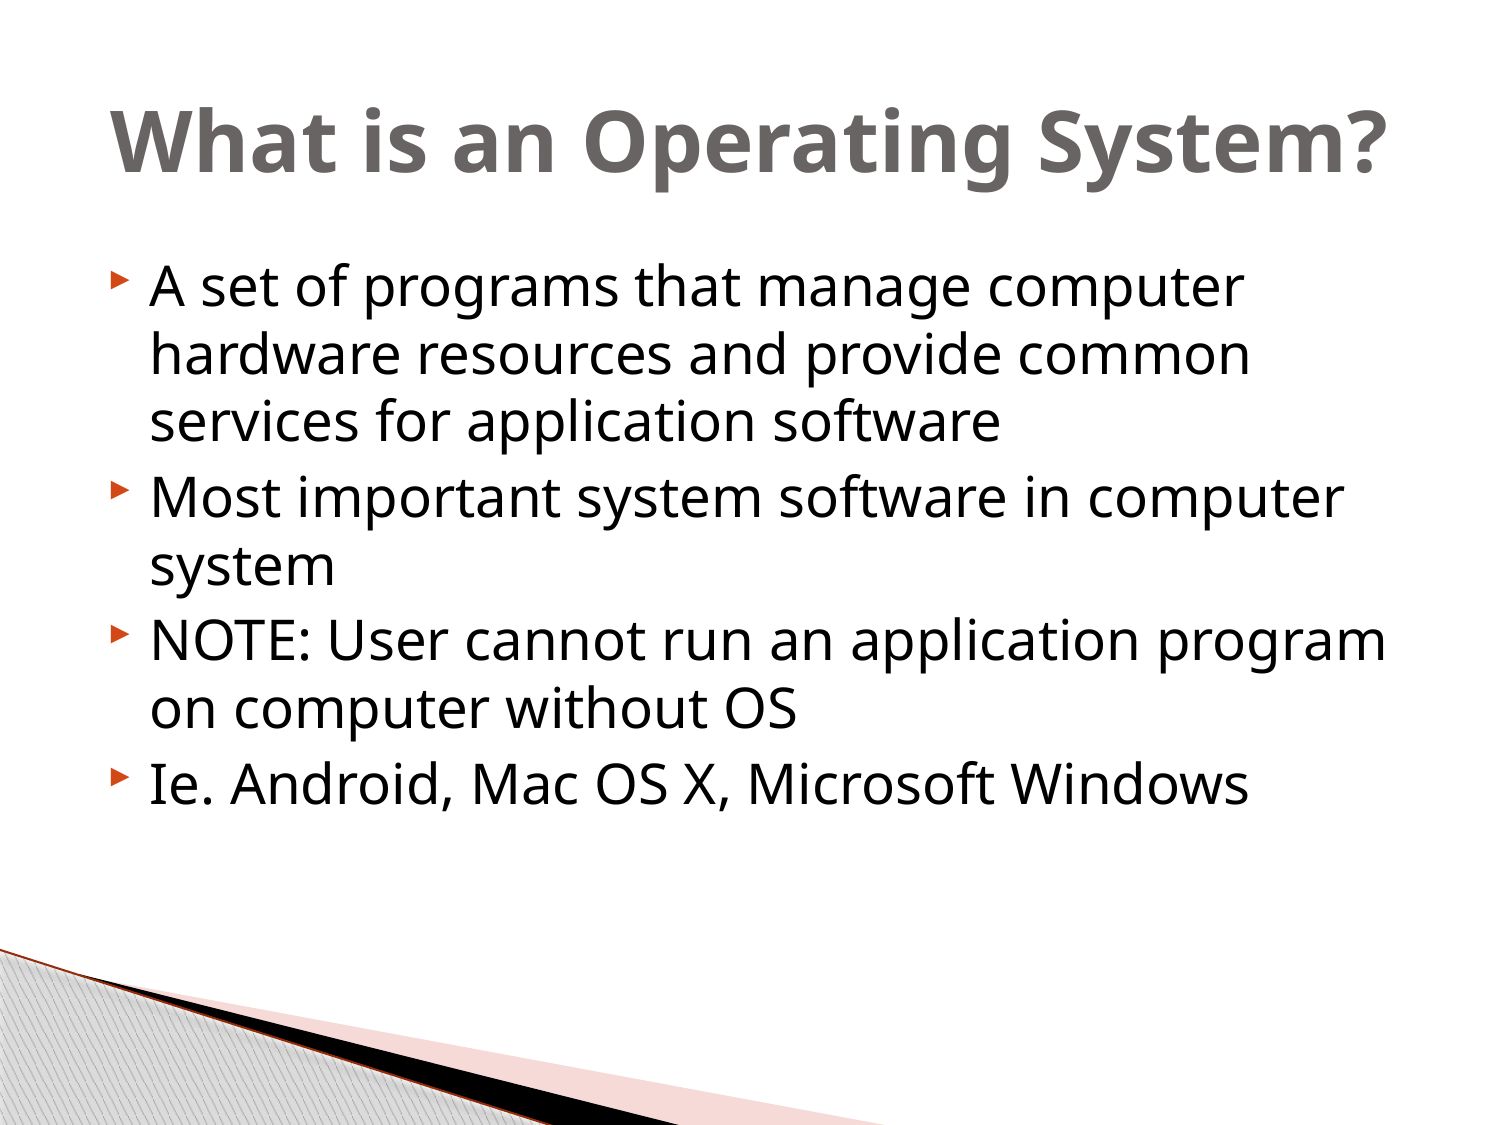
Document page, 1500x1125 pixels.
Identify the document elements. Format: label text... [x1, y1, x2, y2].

title What is an Operating System? [75, 45, 1425, 233]
list A set of programs that manage computer hardware resources and provide common services for application software Most important system software in computer system NOTE: User cannot run an application program on computer without OS Ie. Android, Mac OS X, Microsoft Windows [75, 243, 1425, 986]
